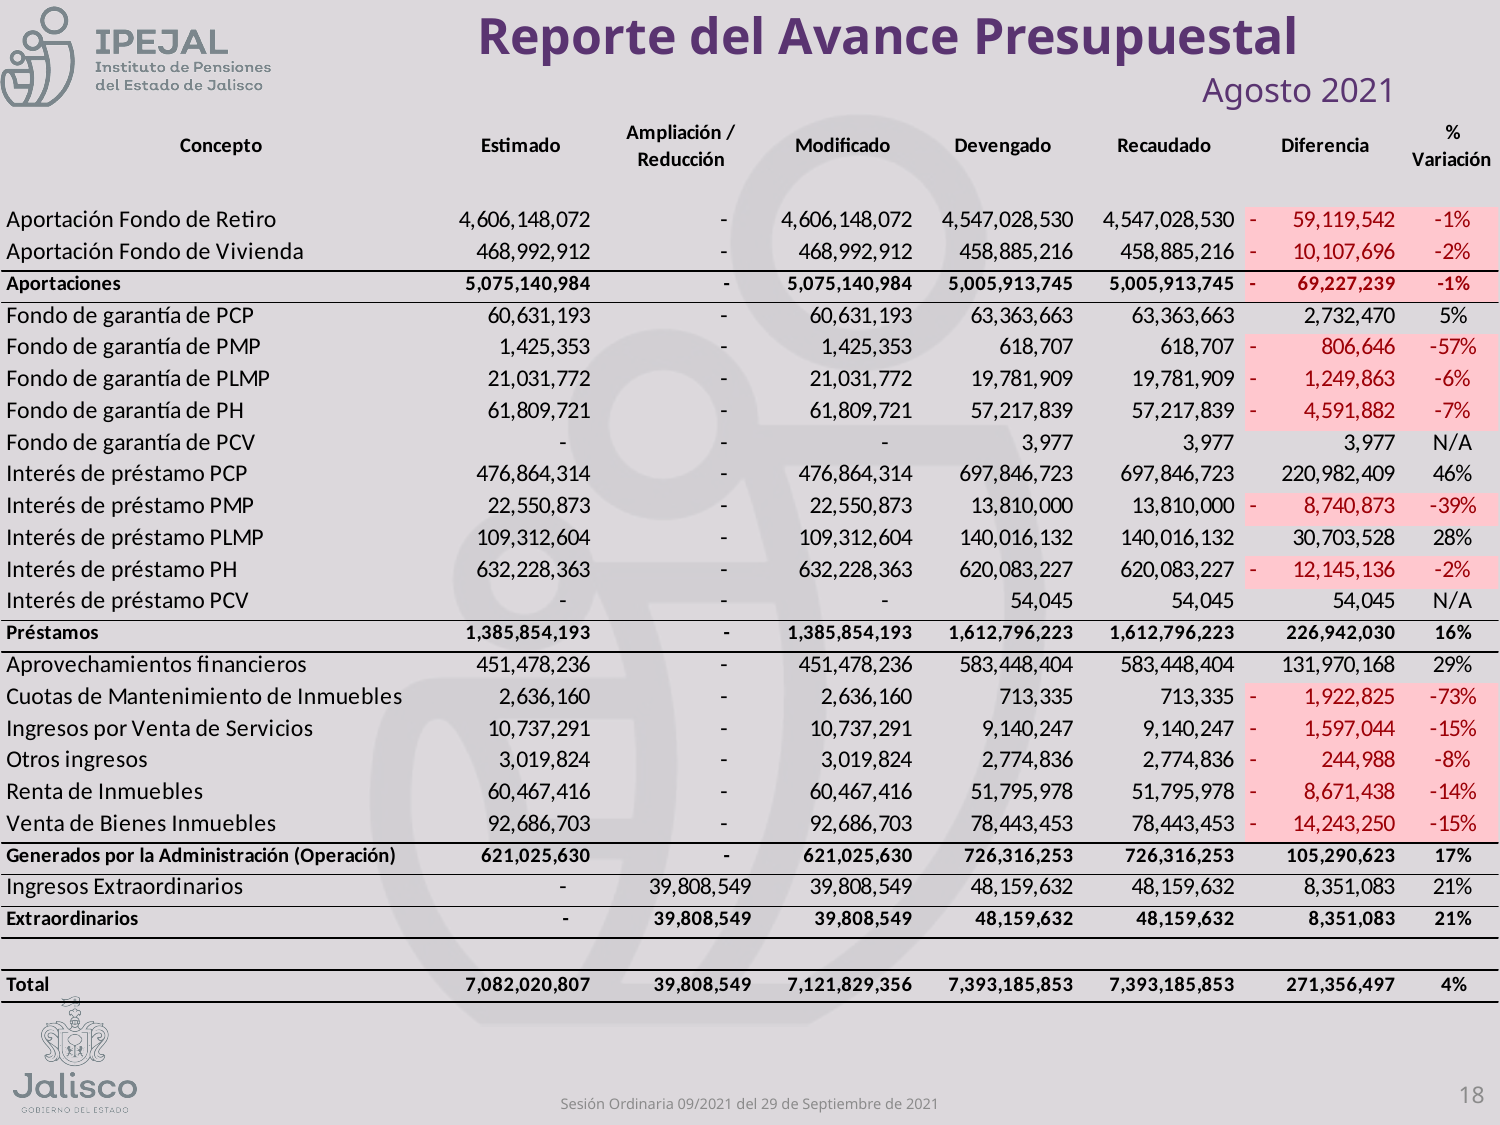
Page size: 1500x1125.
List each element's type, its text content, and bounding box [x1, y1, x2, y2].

text_box Agosto 2021 [276, 61, 1412, 117]
footer Sesión Ordinaria 09/2021 del 29 de Septiembre de 2021 [472, 1074, 1028, 1125]
slide_number 18 [1411, 1066, 1500, 1125]
text_box Reporte del Avance Presupuestal [277, 4, 1500, 119]
picture [0, 6, 271, 107]
picture [0, 120, 1500, 1125]
